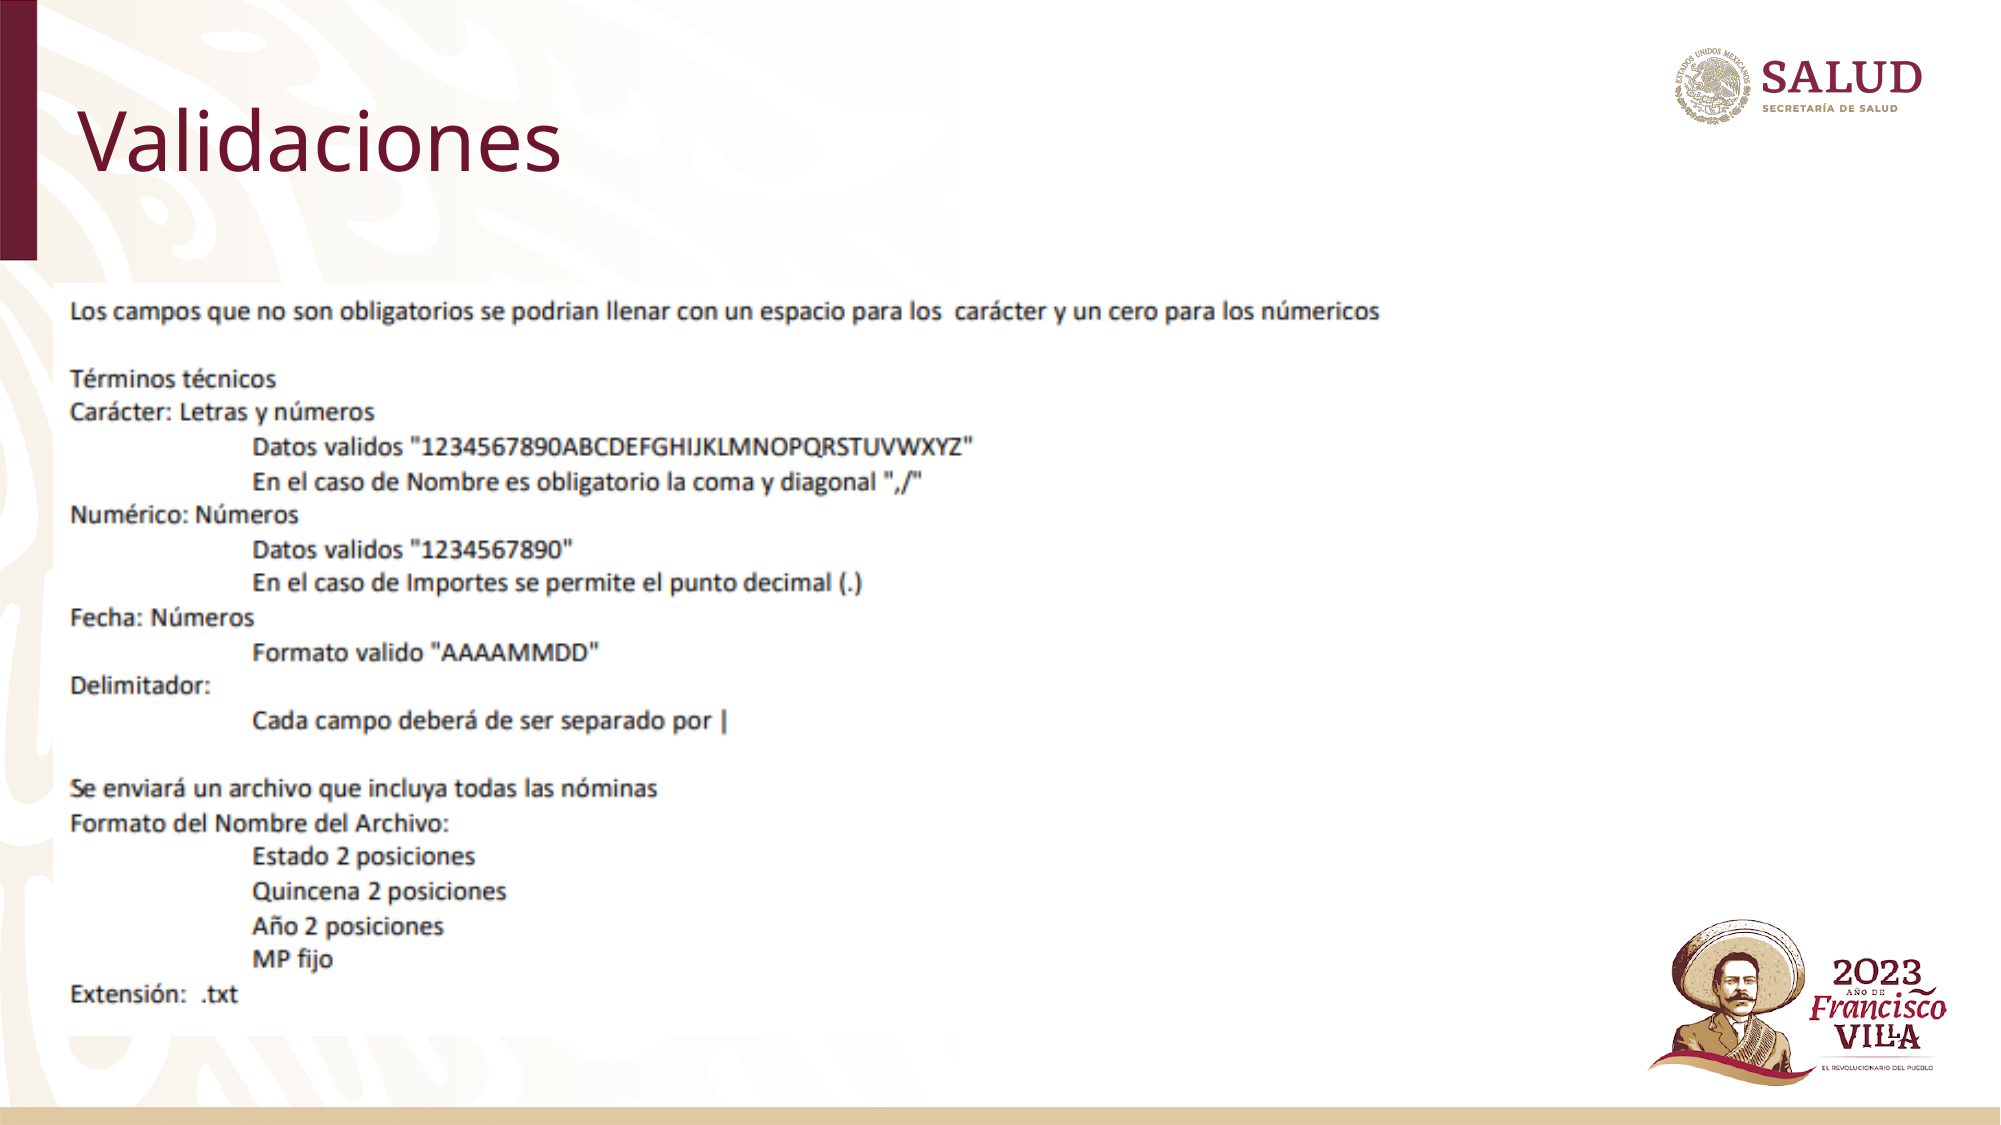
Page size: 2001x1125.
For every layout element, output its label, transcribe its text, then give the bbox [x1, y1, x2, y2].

title Validaciones [62, 92, 1937, 310]
picture [0, 0, 2001, 1125]
